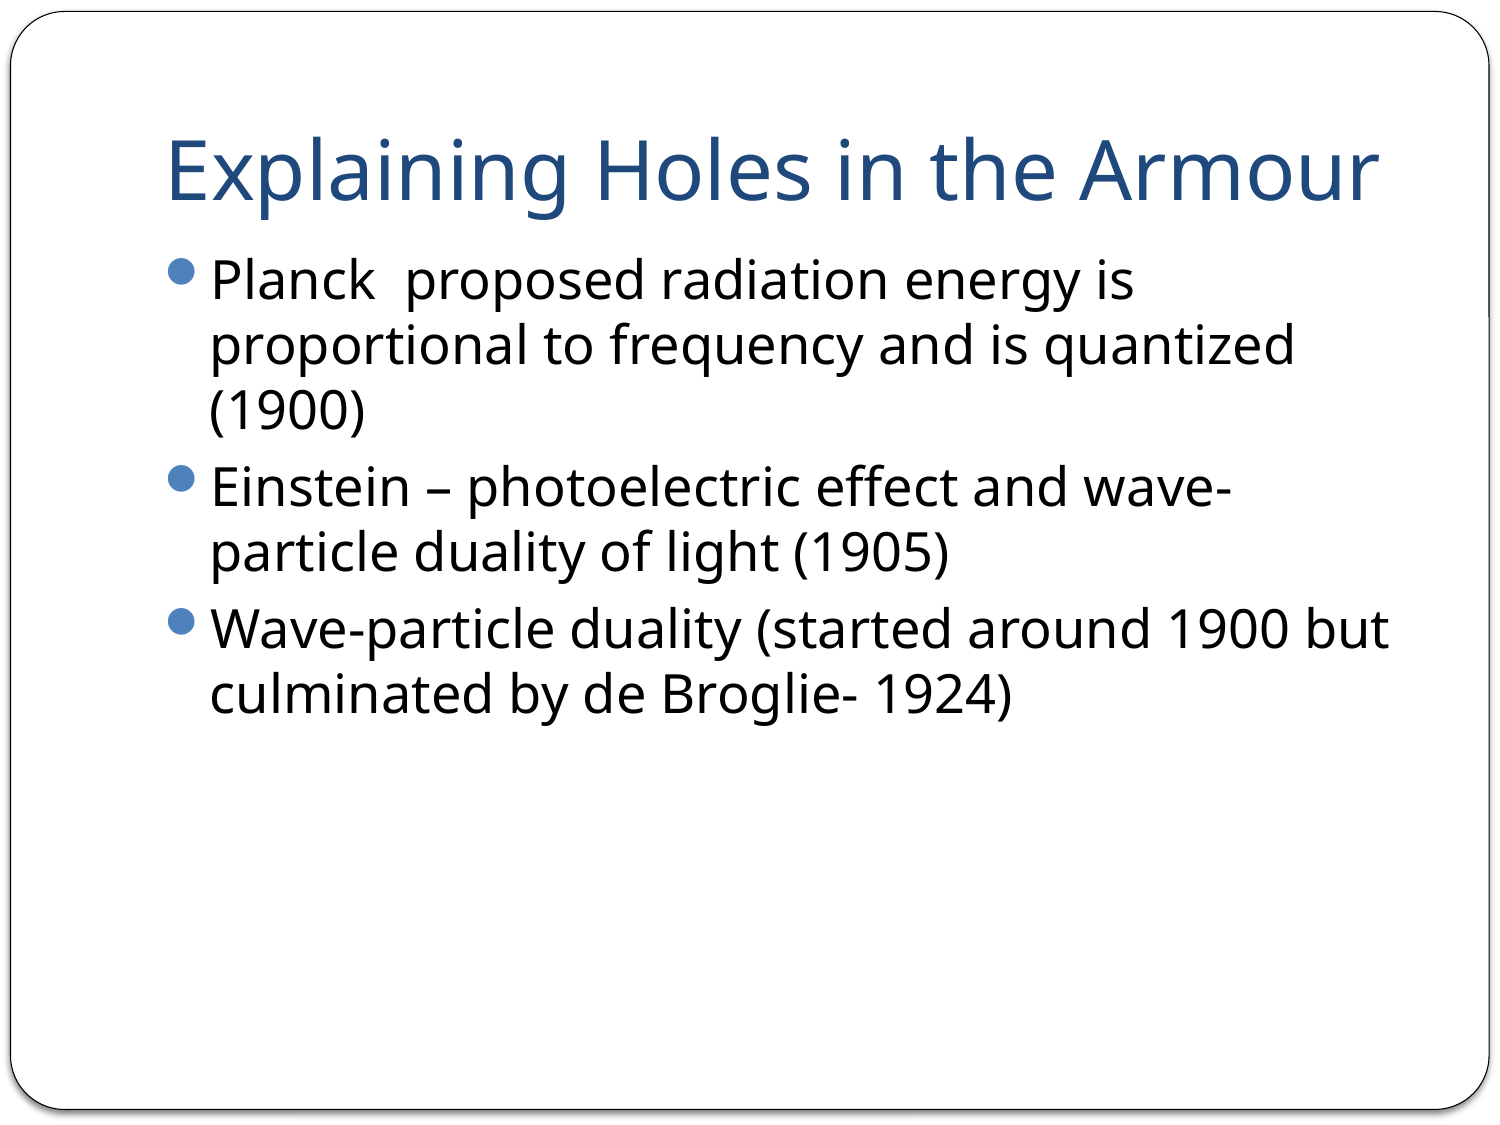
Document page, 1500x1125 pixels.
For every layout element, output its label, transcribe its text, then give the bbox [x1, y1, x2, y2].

title Explaining Holes in the Armour [150, 45, 1425, 233]
list Planck proposed radiation energy is proportional to frequency and is quantized (1900) Einstein – photoelectric effect and wave-particle duality of light (1905) Wave-particle duality (started around 1900 but culminated by de Broglie- 1924) [150, 237, 1425, 988]
